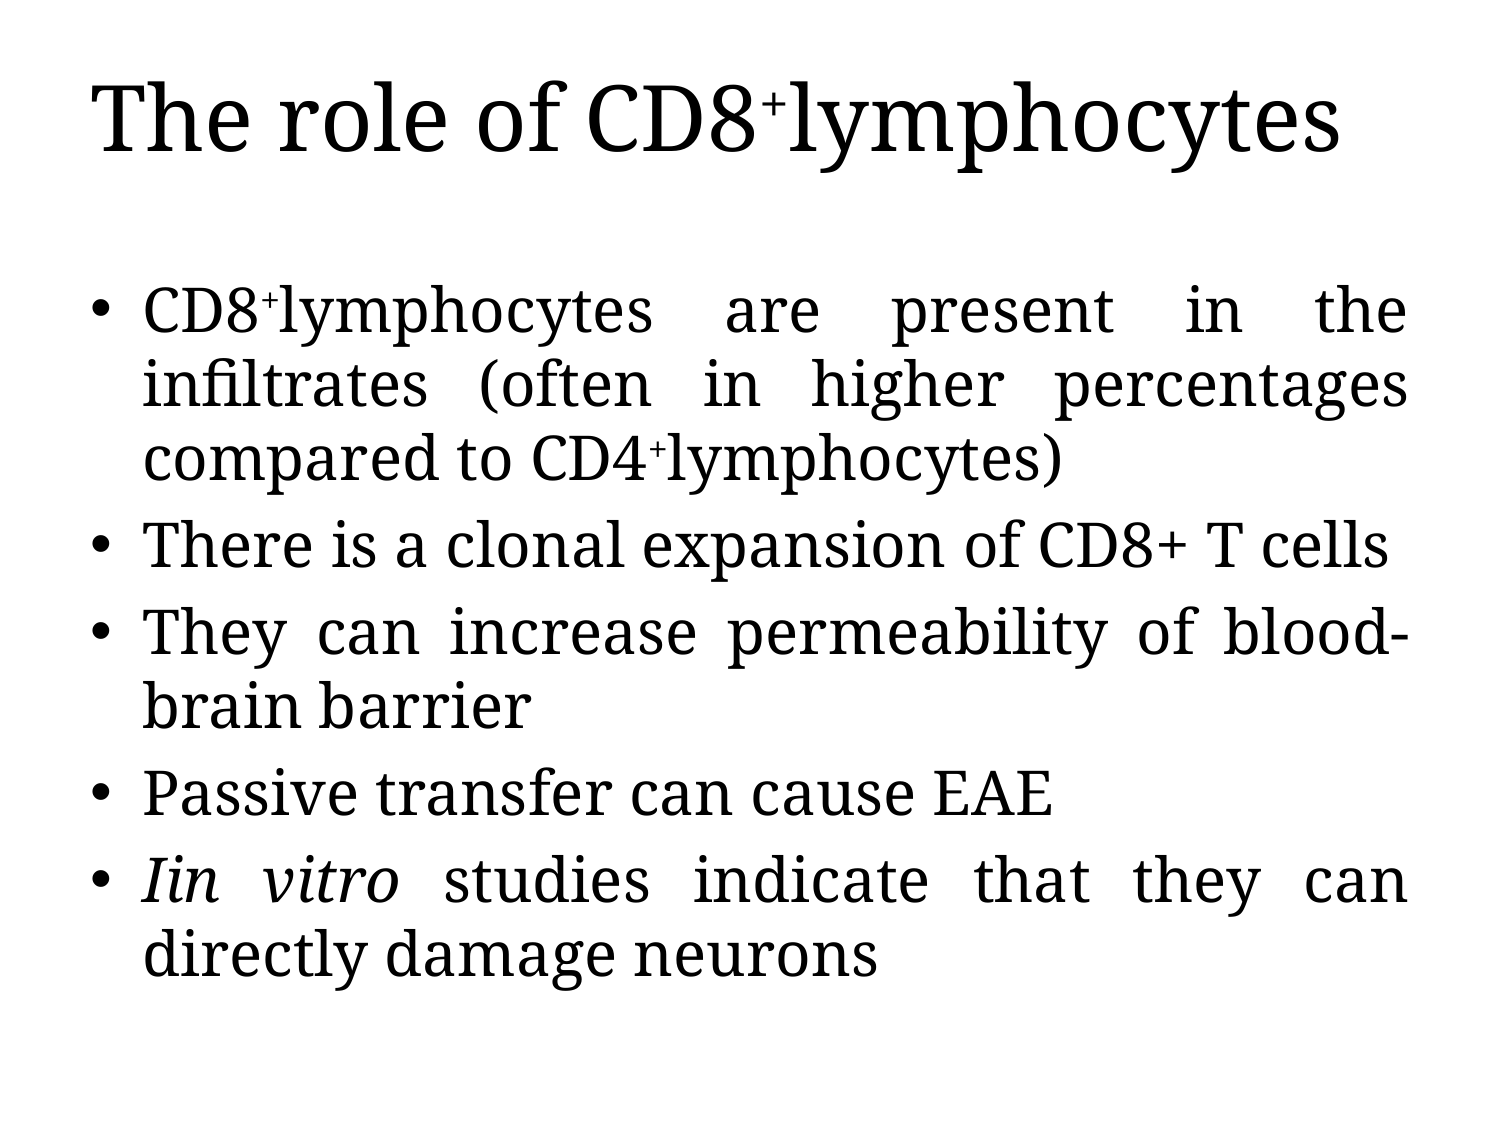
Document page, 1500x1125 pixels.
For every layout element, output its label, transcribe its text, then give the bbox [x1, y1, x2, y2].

title The role of CD8+lymphocytes [75, 45, 1425, 185]
list CD8+lymphocytes are present in the infiltrates (often in higher percentages compared to CD4+lymphocytes) There is a clonal expansion of CD8+ T cells They can increase permeability of blood-brain barrier Passive transfer can cause EAE Iin vitro studies indicate that they can directly damage neurons [75, 262, 1425, 1005]
